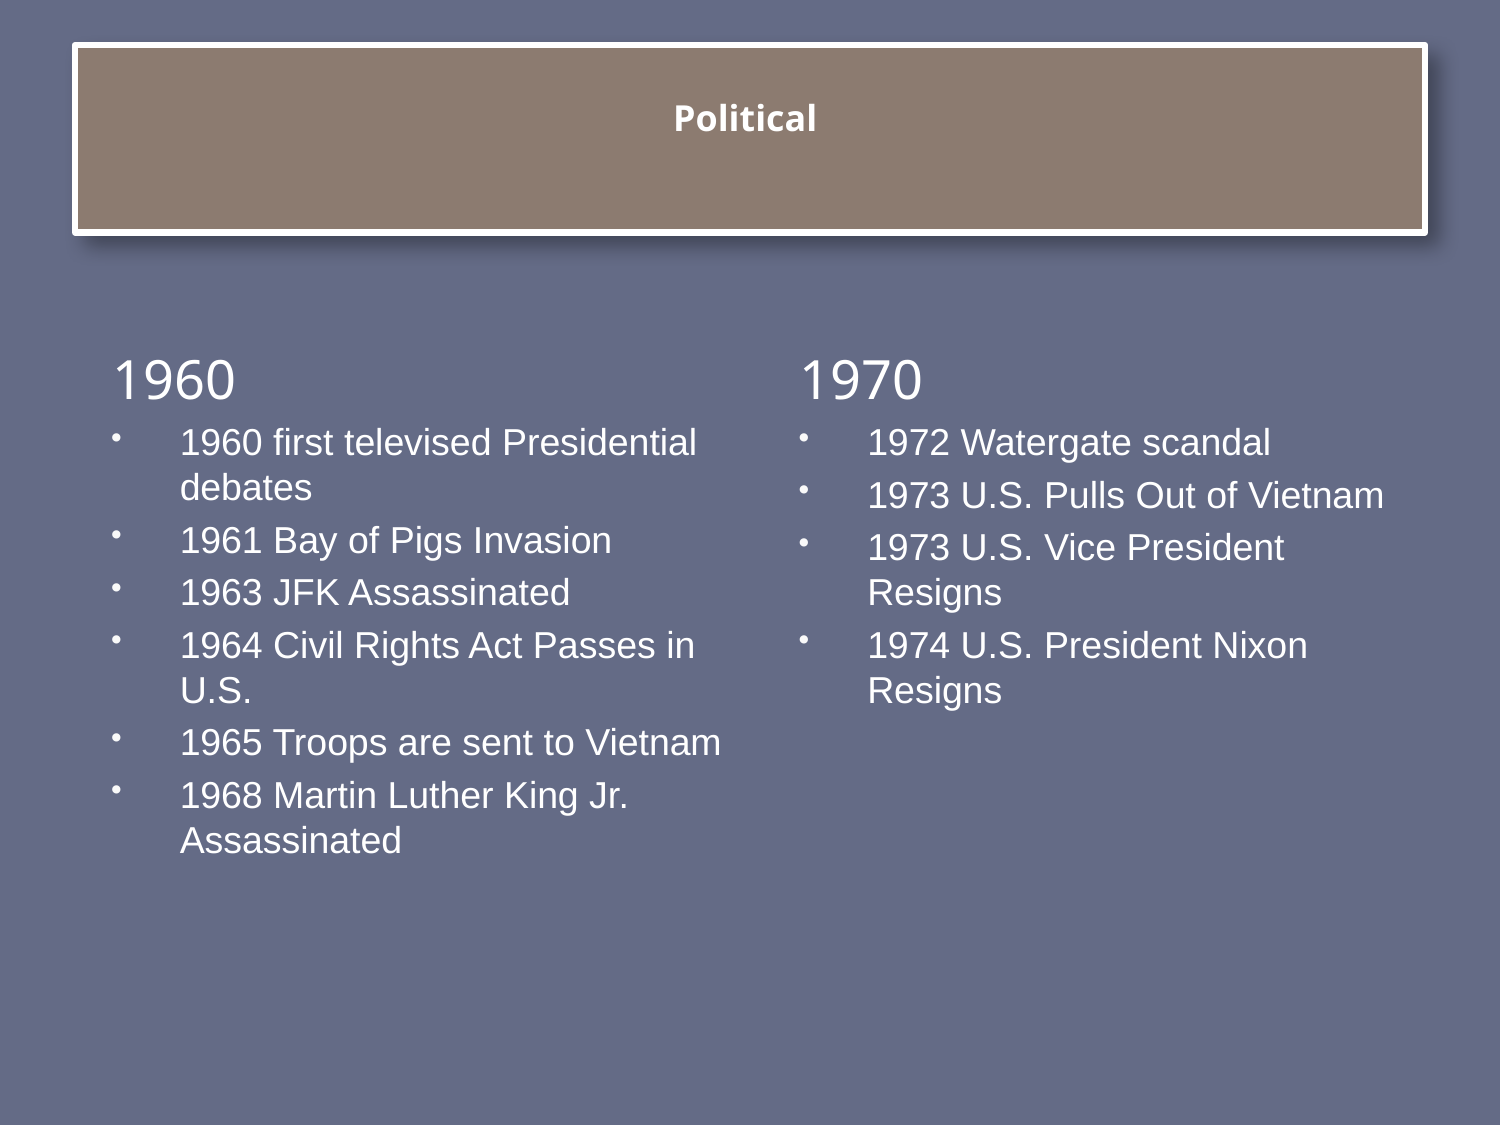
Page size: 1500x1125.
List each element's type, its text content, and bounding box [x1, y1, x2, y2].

title Political [72, 42, 1428, 236]
list 1960 1960 first televised Presidential debates 1961 Bay of Pigs Invasion 1963 JFK Assassinated 1964 Civil Rights Act Passes in U.S. 1965 Troops are sent to Vietnam 1968 Martin Luther King Jr. Assassinated [75, 262, 738, 1005]
list 1970 1972 Watergate scandal 1973 U.S. Pulls Out of Vietnam 1973 U.S. Vice President Resigns 1974 U.S. President Nixon Resigns [762, 262, 1425, 1005]
